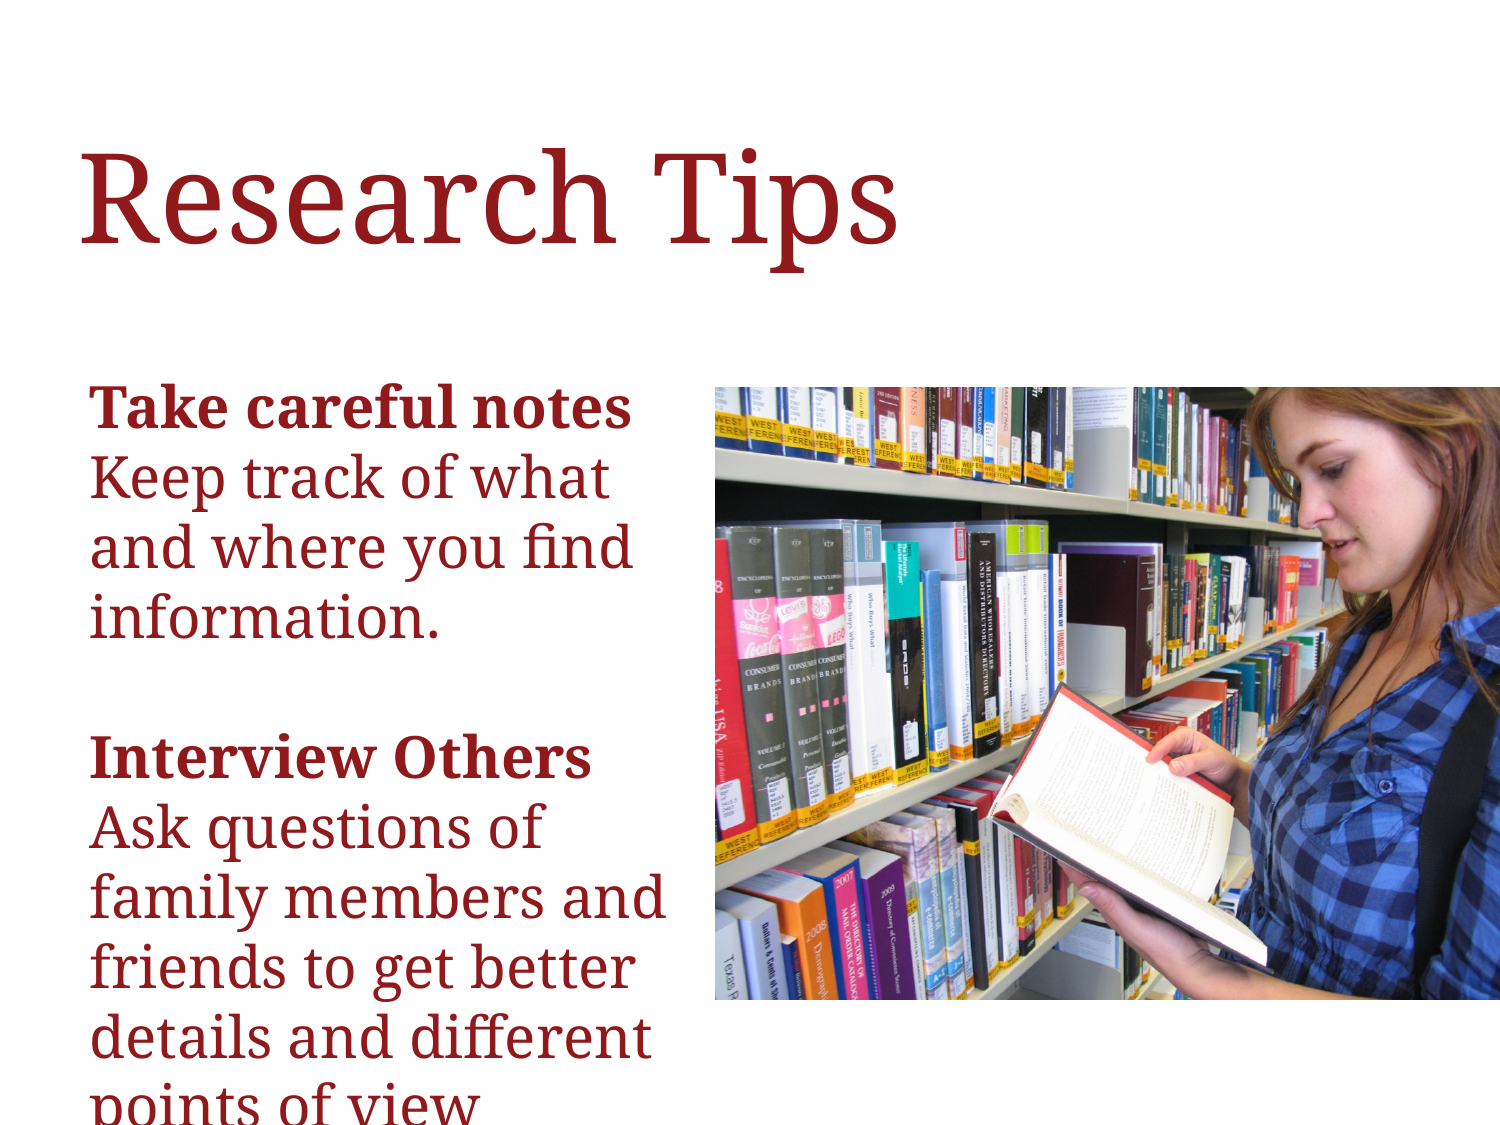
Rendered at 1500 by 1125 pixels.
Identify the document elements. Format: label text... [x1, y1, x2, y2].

picture [715, 387, 1500, 1001]
text_box Take careful notes Keep track of what and where you find information. Interview Others Ask questions of family members and friends to get better details and different points of view [75, 362, 725, 1125]
title Research Tips [62, 99, 925, 288]
